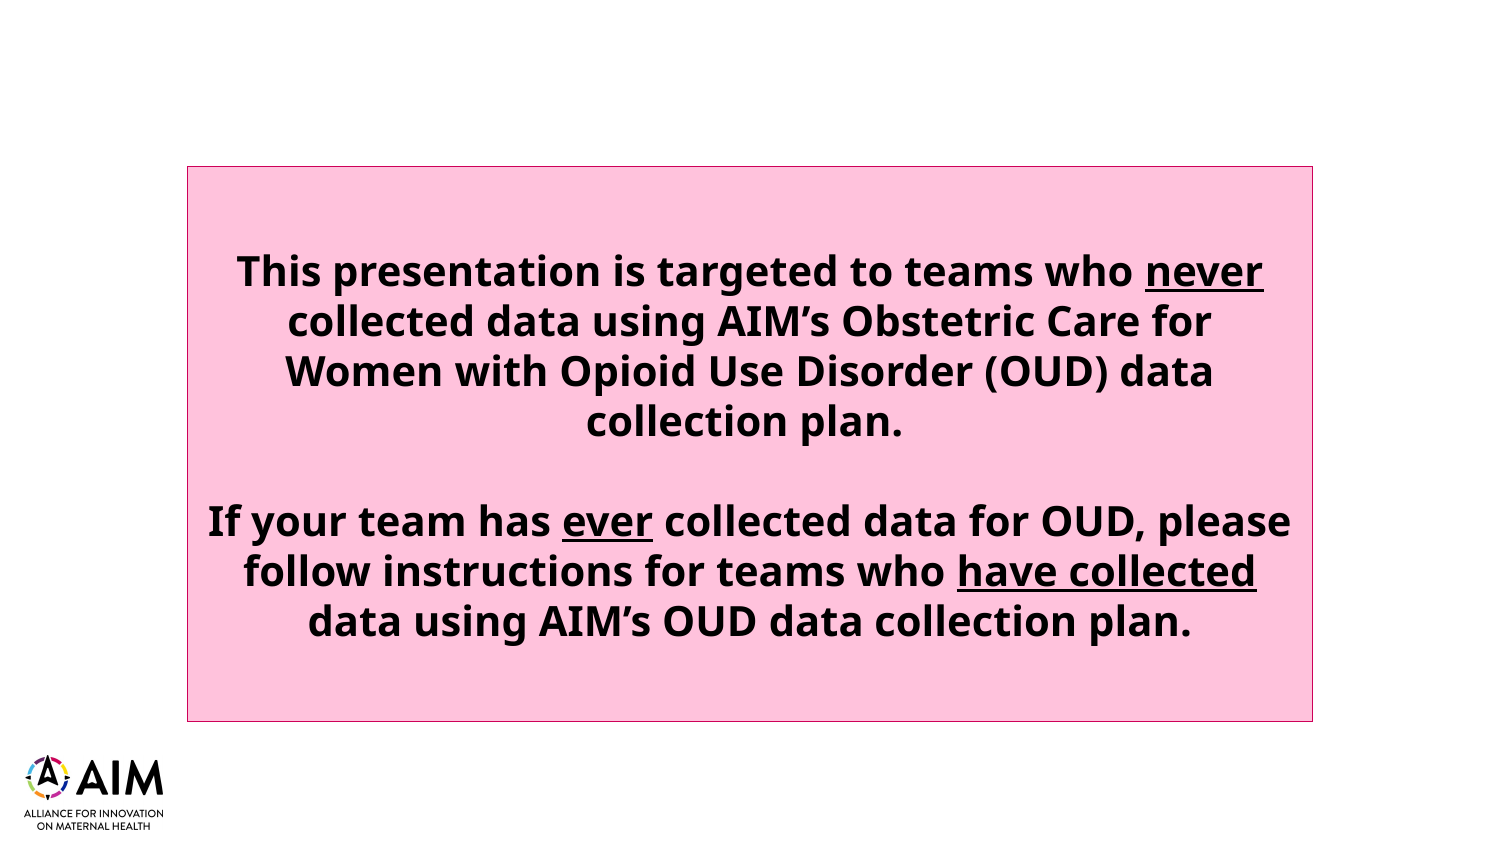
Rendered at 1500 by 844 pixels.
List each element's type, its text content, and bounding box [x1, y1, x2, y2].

picture [24, 755, 163, 830]
text_box This presentation is targeted to teams who never collected data using AIM’s Obstetric Care for Women with Opioid Use Disorder (OUD) data collection plan. If your team has ever collected data for OUD, please follow instructions for teams who have collected data using AIM’s OUD data collection plan. [187, 166, 1313, 722]
